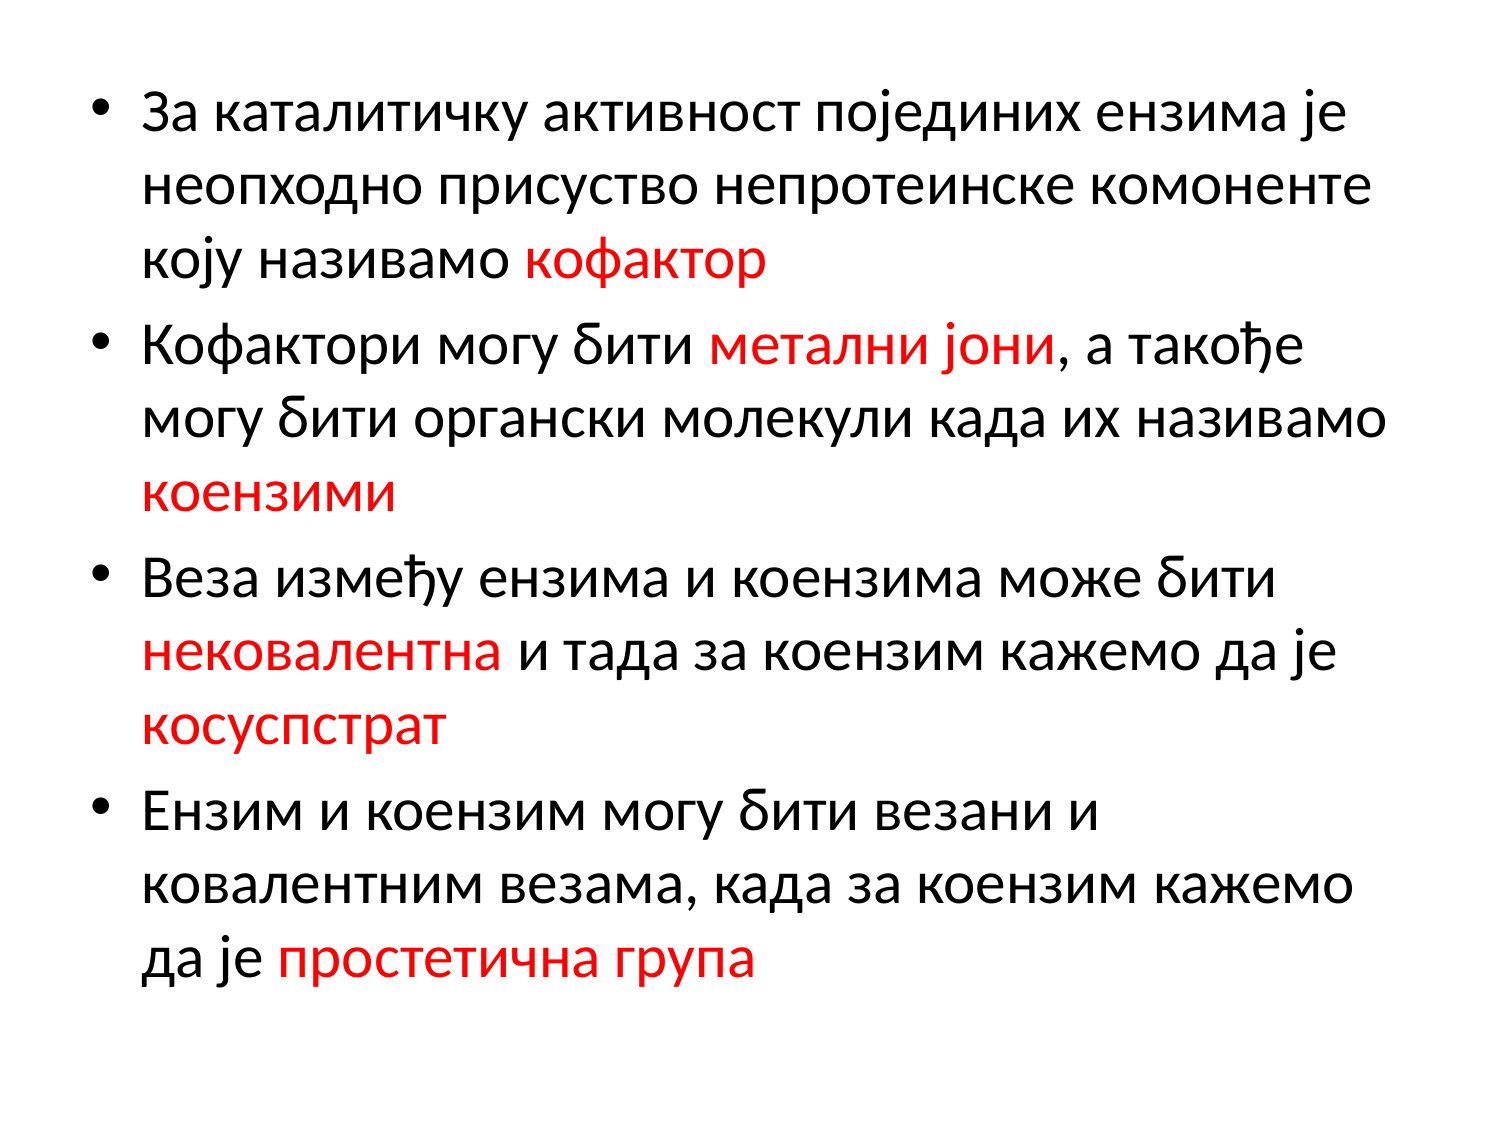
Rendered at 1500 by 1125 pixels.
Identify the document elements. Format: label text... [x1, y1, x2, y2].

list За каталитичку активност појединих ензима је неопходно присуство непротеинске комоненте коју називамо кофактор Кофактори могу бити метални јони, а такође могу бити органски молекули када их називамо коензими Веза између ензима и коензима може бити нековалентна и тада за коензим кажемо да је косуспстрат Ензим и коензим могу бити везани и ковалентним везама, када за коензим кажемо да је простетична група [75, 62, 1425, 1005]
